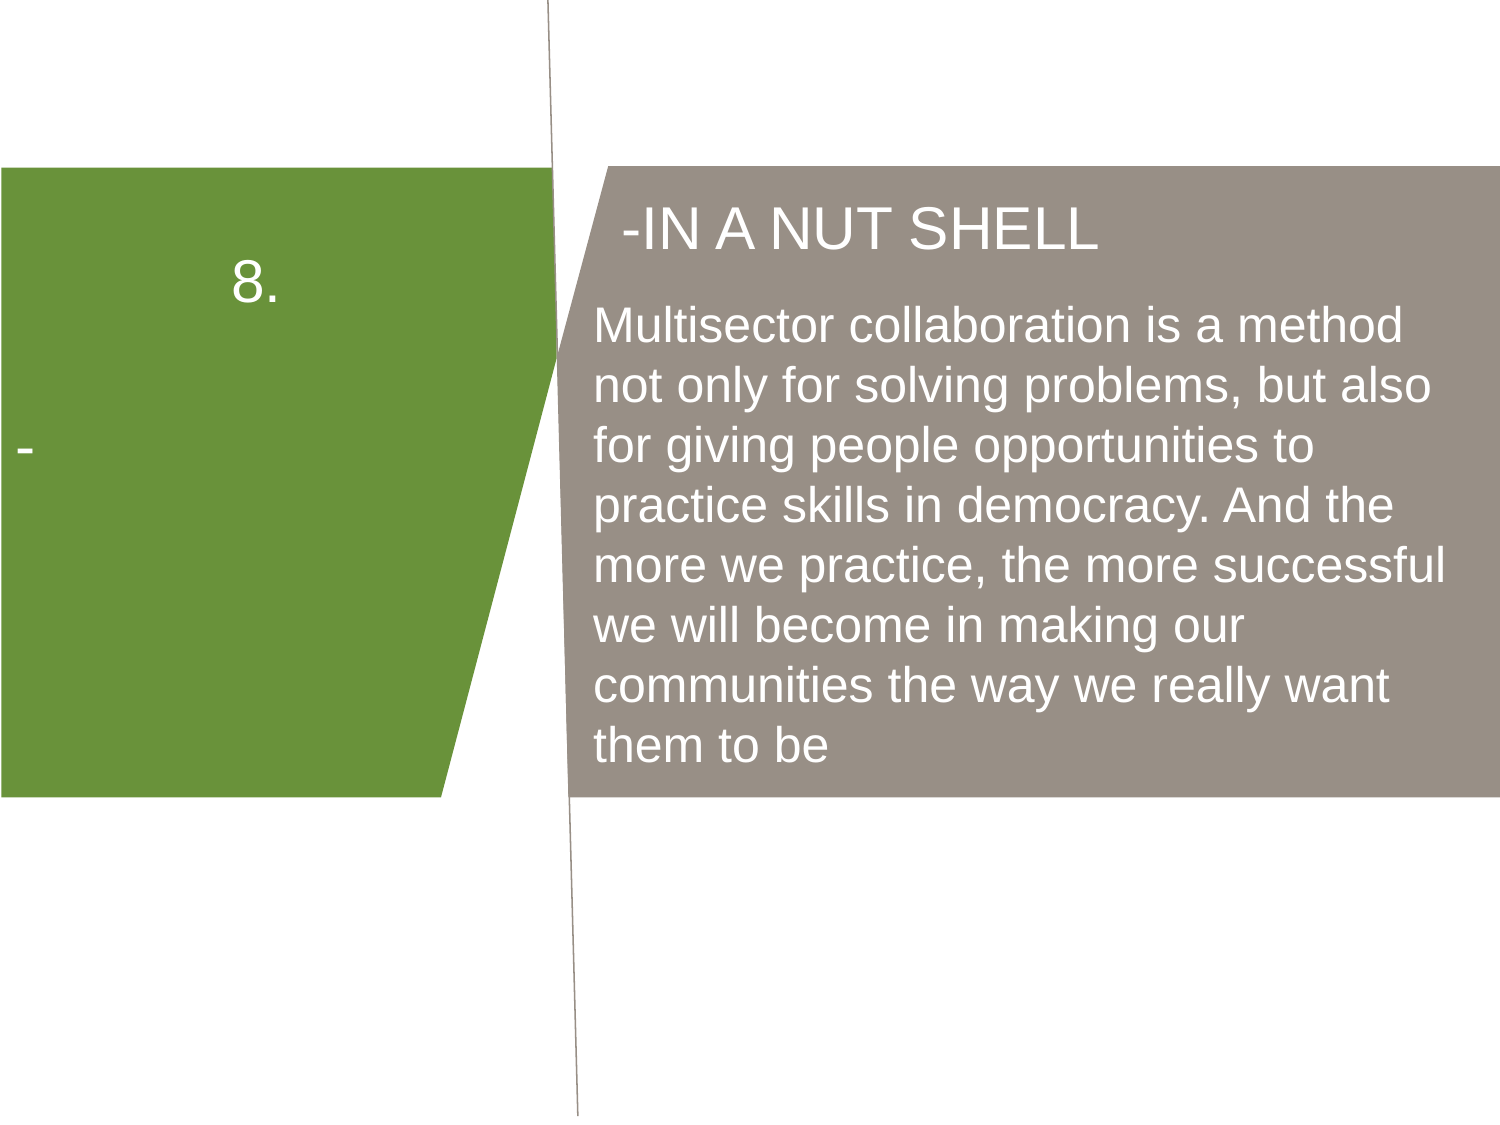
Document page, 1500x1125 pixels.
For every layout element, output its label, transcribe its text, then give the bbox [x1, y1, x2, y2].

text_box 8. [0, 167, 513, 388]
text_box - [0, 387, 442, 705]
text_box -IN A NUT SHELL [606, 167, 1465, 269]
subtitle Multisector collaboration is a method not only for solving problems, but also for giving people opportunities to practice skills in democracy. And the more we practice, the more successful we will become in making our communities the way we really want them to be [578, 285, 1469, 639]
